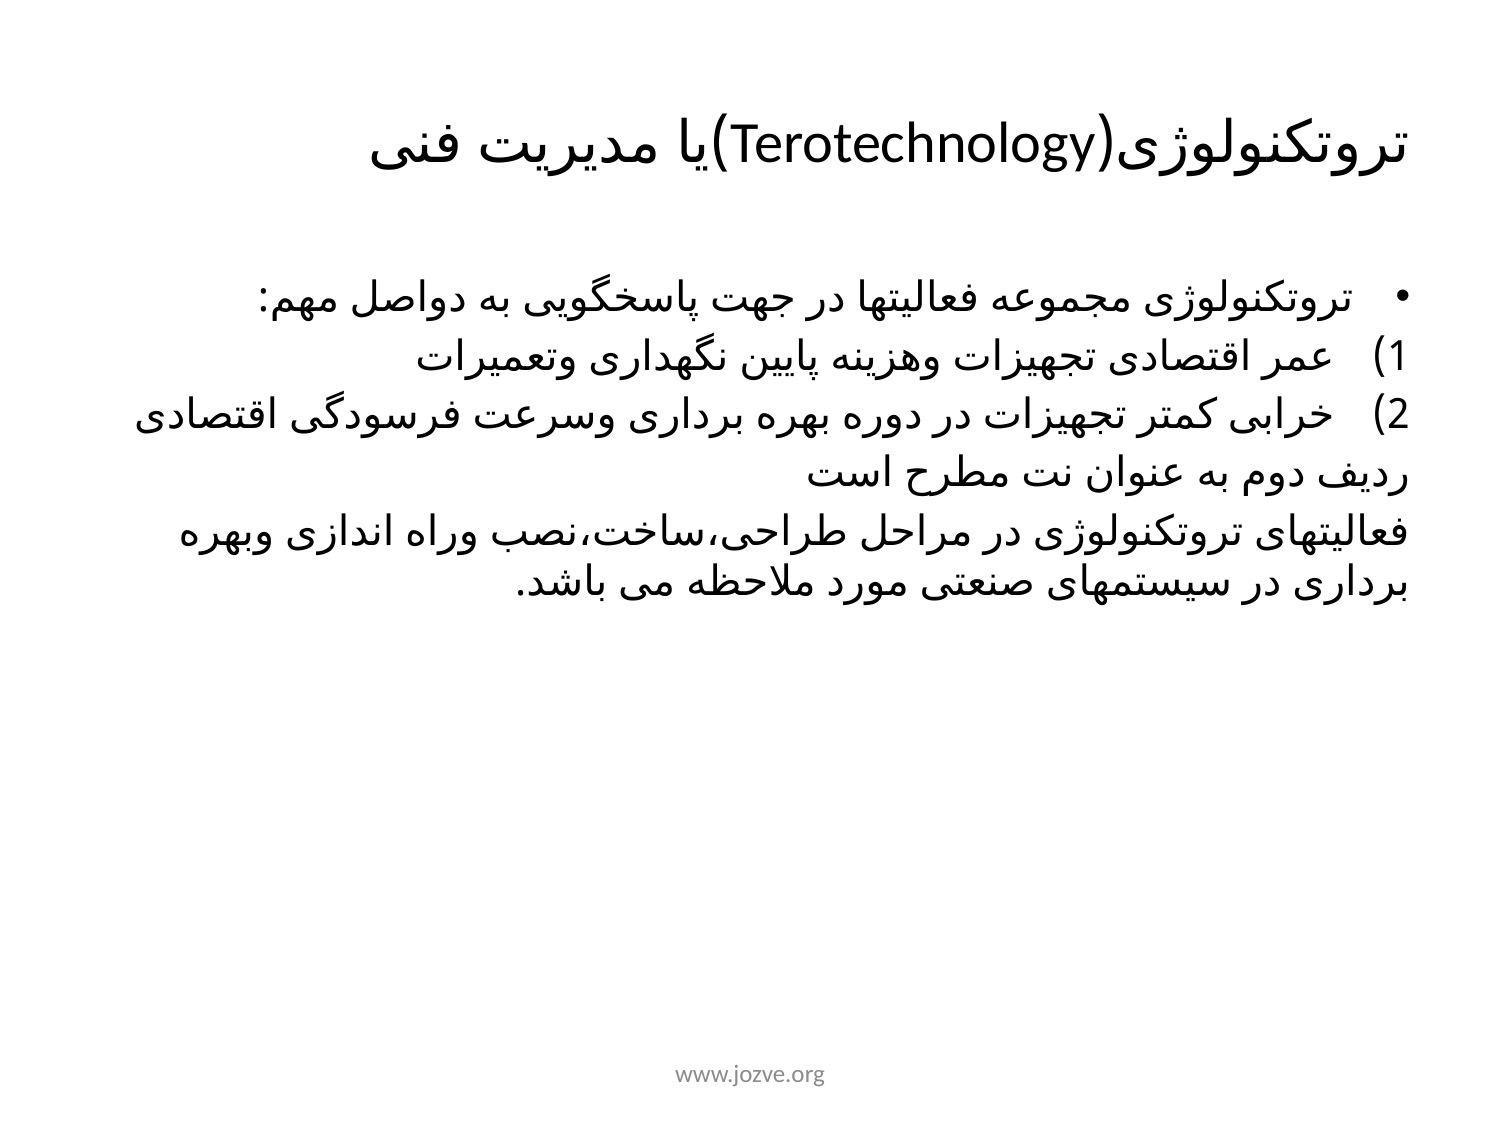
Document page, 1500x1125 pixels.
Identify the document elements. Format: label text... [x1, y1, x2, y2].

footer www.jozve.org [512, 1042, 988, 1103]
title تروتکنولوژی(Terotechnology)یا مدیریت فنی [75, 45, 1425, 233]
list تروتکنولوژی مجموعه فعالیتها در جهت پاسخگویی به دواصل مهم: عمر اقتصادی تجهیزات وهزینه پایین نگهداری وتعمیرات خرابی کمتر تجهیزات در دوره بهره برداری وسرعت فرسودگی اقتصادی ردیف دوم به عنوان نت مطرح است فعالیتهای تروتکنولوژی در مراحل طراحی،ساخت،نصب وراه اندازی وبهره برداری در سیستمهای صنعتی مورد ملاحظه می باشد. [75, 262, 1425, 1005]
